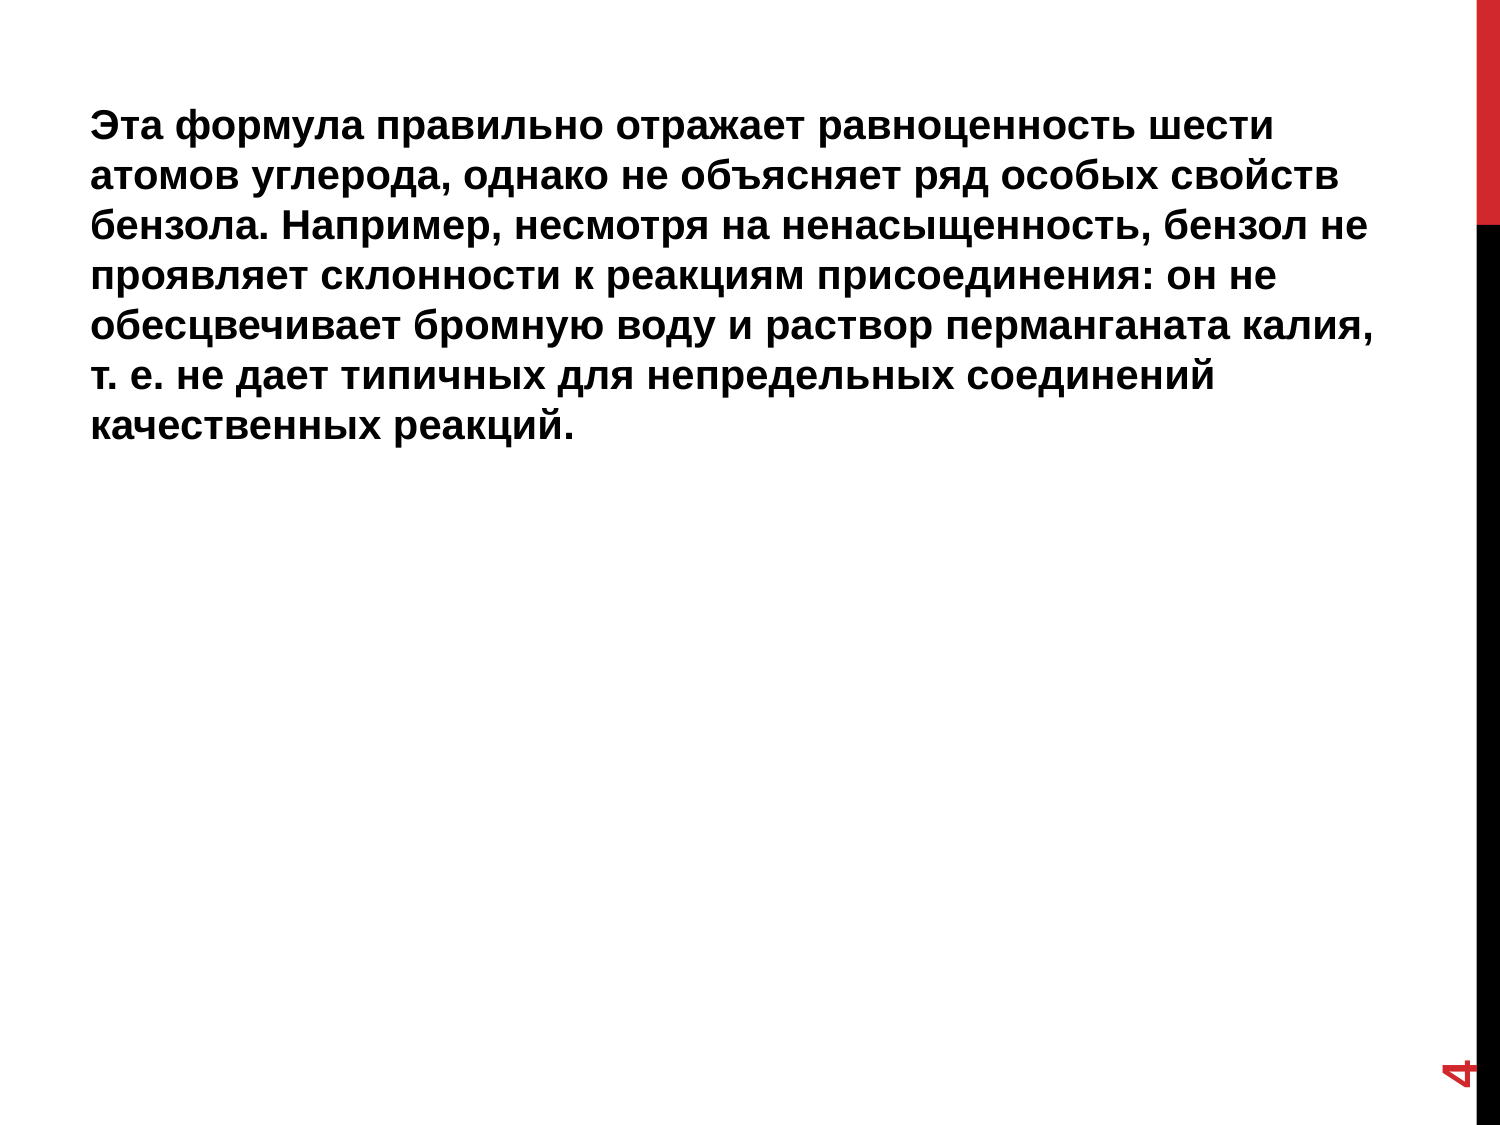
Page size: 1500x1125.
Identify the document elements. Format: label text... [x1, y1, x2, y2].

list Эта формула правильно отражает равноценность шести атомов углерода, однако не объясняет ряд особых свойств бензола. Например, несмотря на ненасыщенность, бензол не проявляет склонности к реакциям присоединения: он не обесцвечивает бромную воду и раствор перманганата калия, т. е. не дает типичных для непредельных соединений качественных реакций. [74, 89, 1426, 1006]
slide_number 4 [1427, 887, 1488, 1104]
